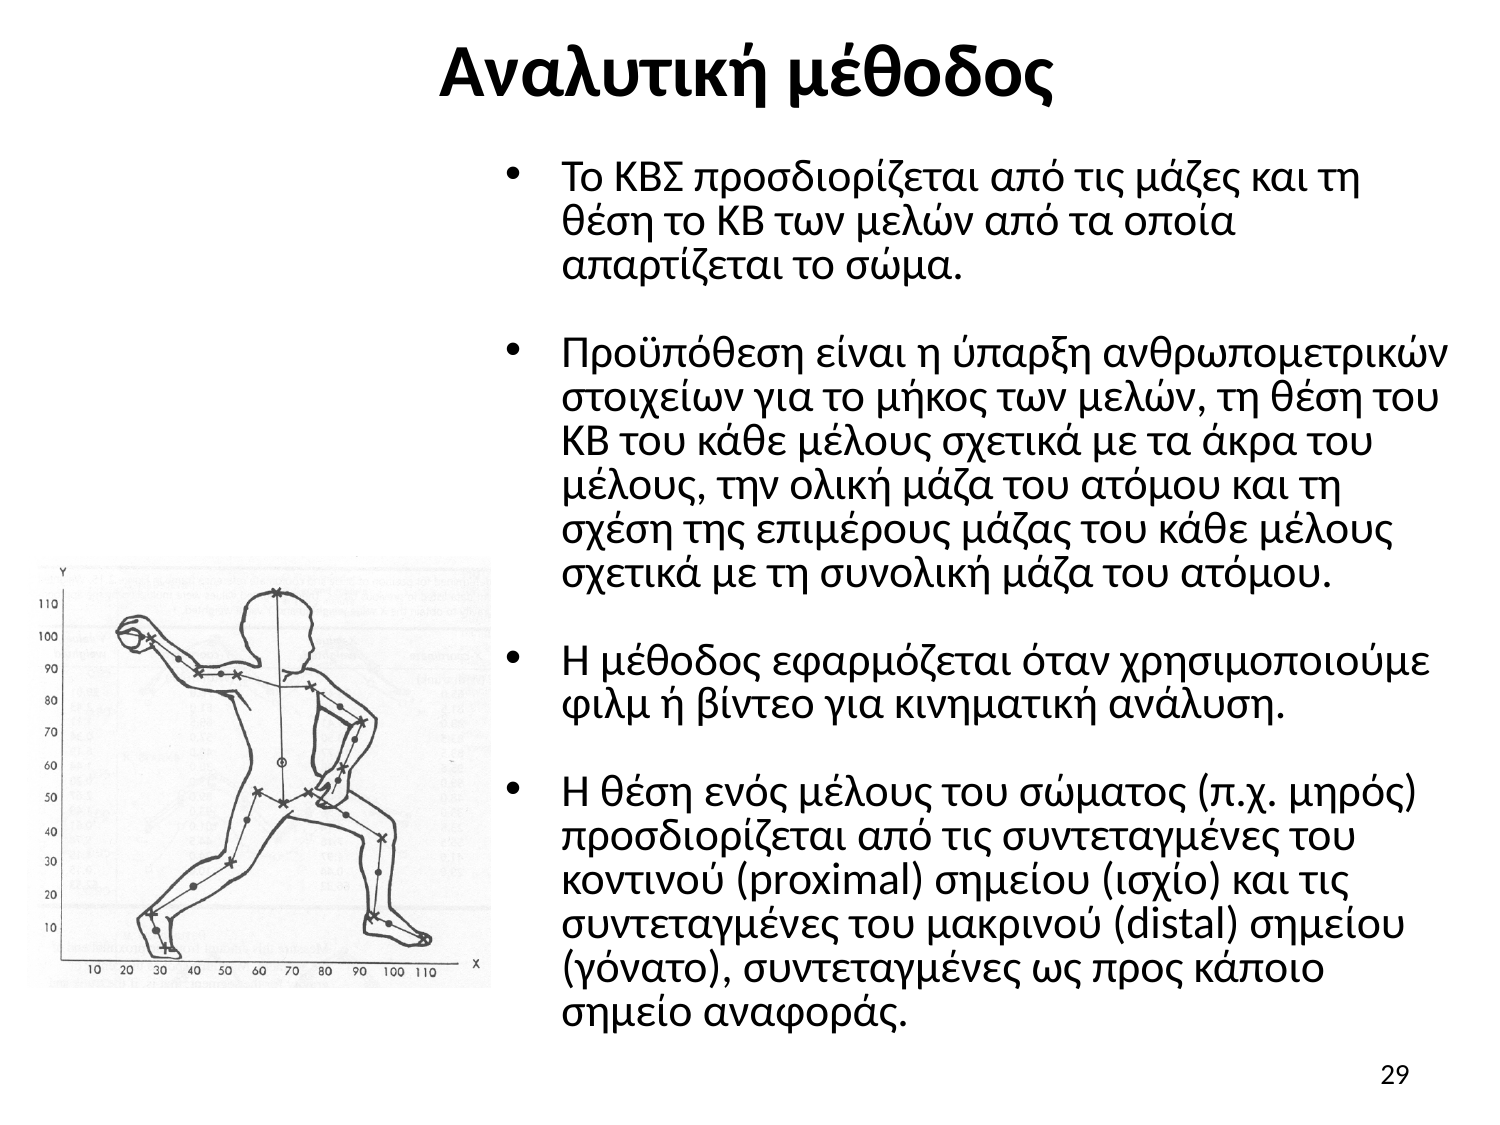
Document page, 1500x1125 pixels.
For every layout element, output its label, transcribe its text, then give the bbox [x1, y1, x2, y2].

title Αναλυτική μέθοδος [41, 30, 1453, 102]
list Το ΚΒΣ προσδιορίζεται από τις μάζες και τη θέση το ΚΒ των μελών από τα οποία απαρτίζεται το σώμα. Προϋπόθεση είναι η ύπαρξη ανθρωπομετρικών στοιχείων για το μήκος των μελών, τη θέση του ΚΒ του κάθε μέλους σχετικά με τα άκρα του μέλους, την ολική μάζα του ατόμου και τη σχέση της επιμέρους μάζας του κάθε μέλους σχετικά με τη συνολική μάζα του ατόμου. Η μέθοδος εφαρμόζεται όταν χρησιμοποιούμε φιλμ ή βίντεο για κινηματική ανάλυση. Η θέση ενός μέλους του σώματος (π.χ. μηρός) προσδιορίζεται από τις συντεταγμένες του κοντινού (proximal) σημείου (ισχίο) και τις συντεταγμένες του μακρινού (distal) σημείου (γόνατο), συντεταγμένες ως προς κάποιο σημείο αναφοράς. [490, 149, 1471, 1058]
slide_number 29 [1074, 1042, 1425, 1103]
picture [27, 556, 491, 988]
